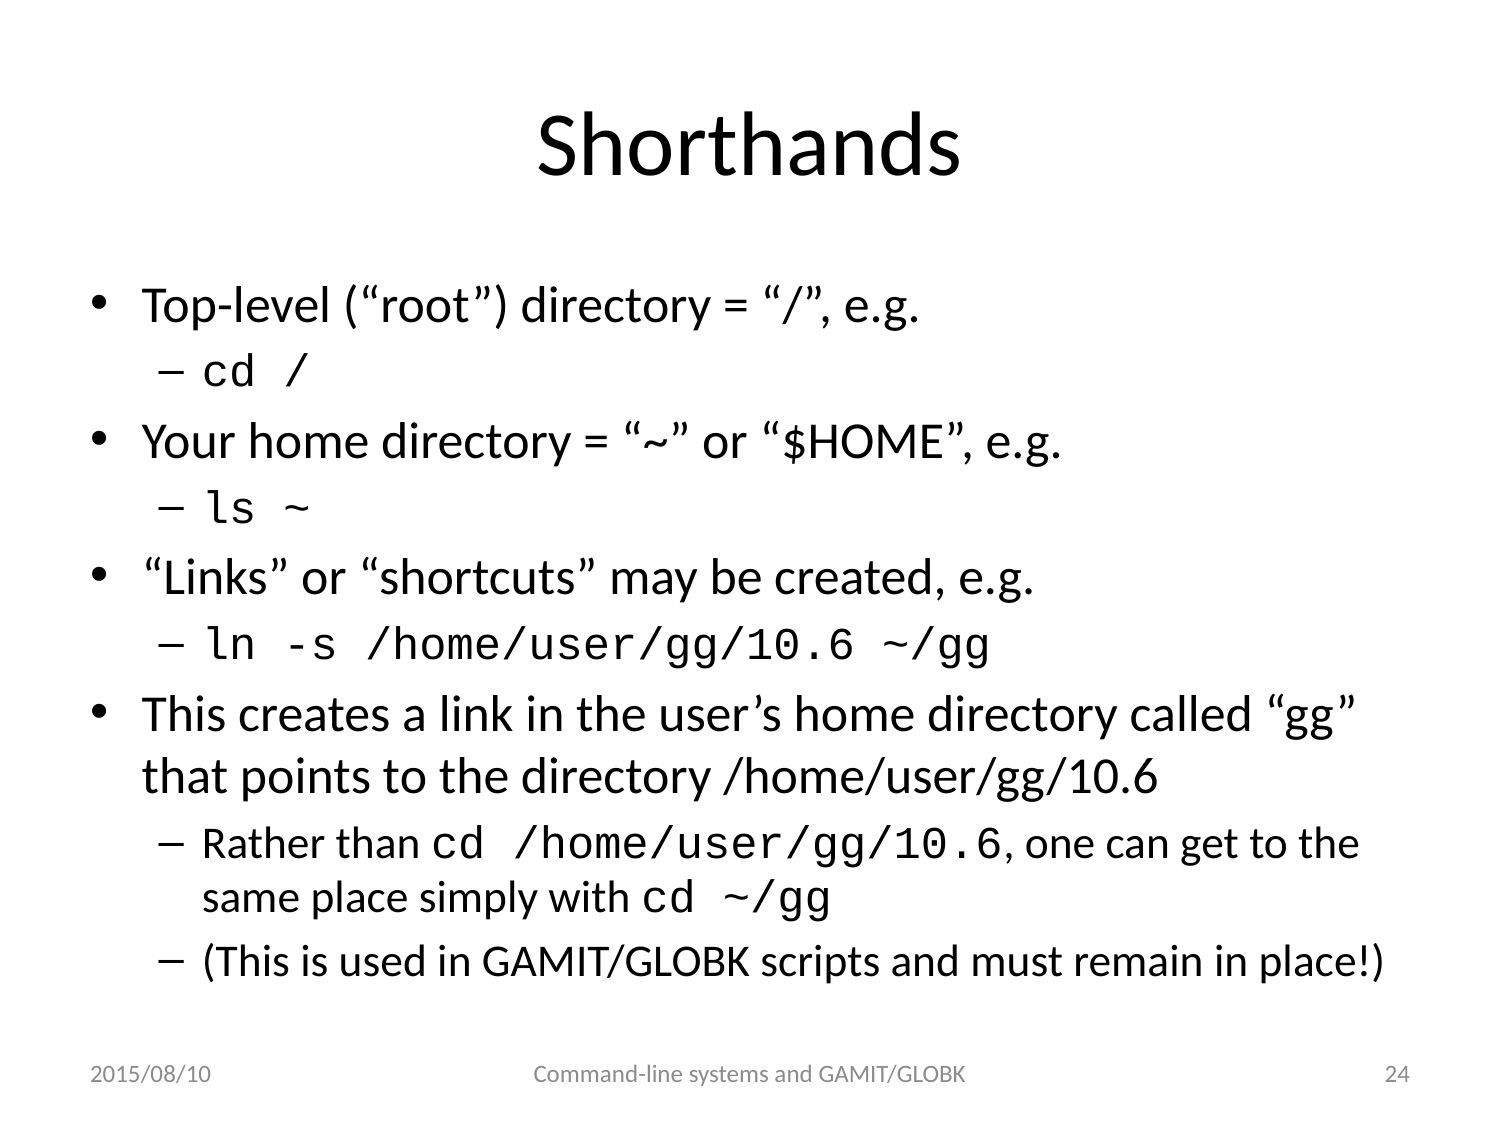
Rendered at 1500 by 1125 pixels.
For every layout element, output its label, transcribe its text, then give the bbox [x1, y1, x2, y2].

slide_number 24 [1074, 1042, 1425, 1103]
list Top-level (“root”) directory = “/”, e.g. cd / Your home directory = “~” or “$HOME”, e.g. ls ~ “Links” or “shortcuts” may be created, e.g. ln -s /home/user/gg/10.6 ~/gg This creates a link in the user’s home directory called “gg” that points to the directory /home/user/gg/10.6 Rather than cd /home/user/gg/10.6, one can get to the same place simply with cd ~/gg (This is used in GAMIT/GLOBK scripts and must remain in place!) [75, 262, 1425, 1005]
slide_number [75, 1042, 425, 1103]
footer Command-line systems and GAMIT/GLOBK [512, 1042, 988, 1103]
title Shorthands [75, 45, 1425, 233]
